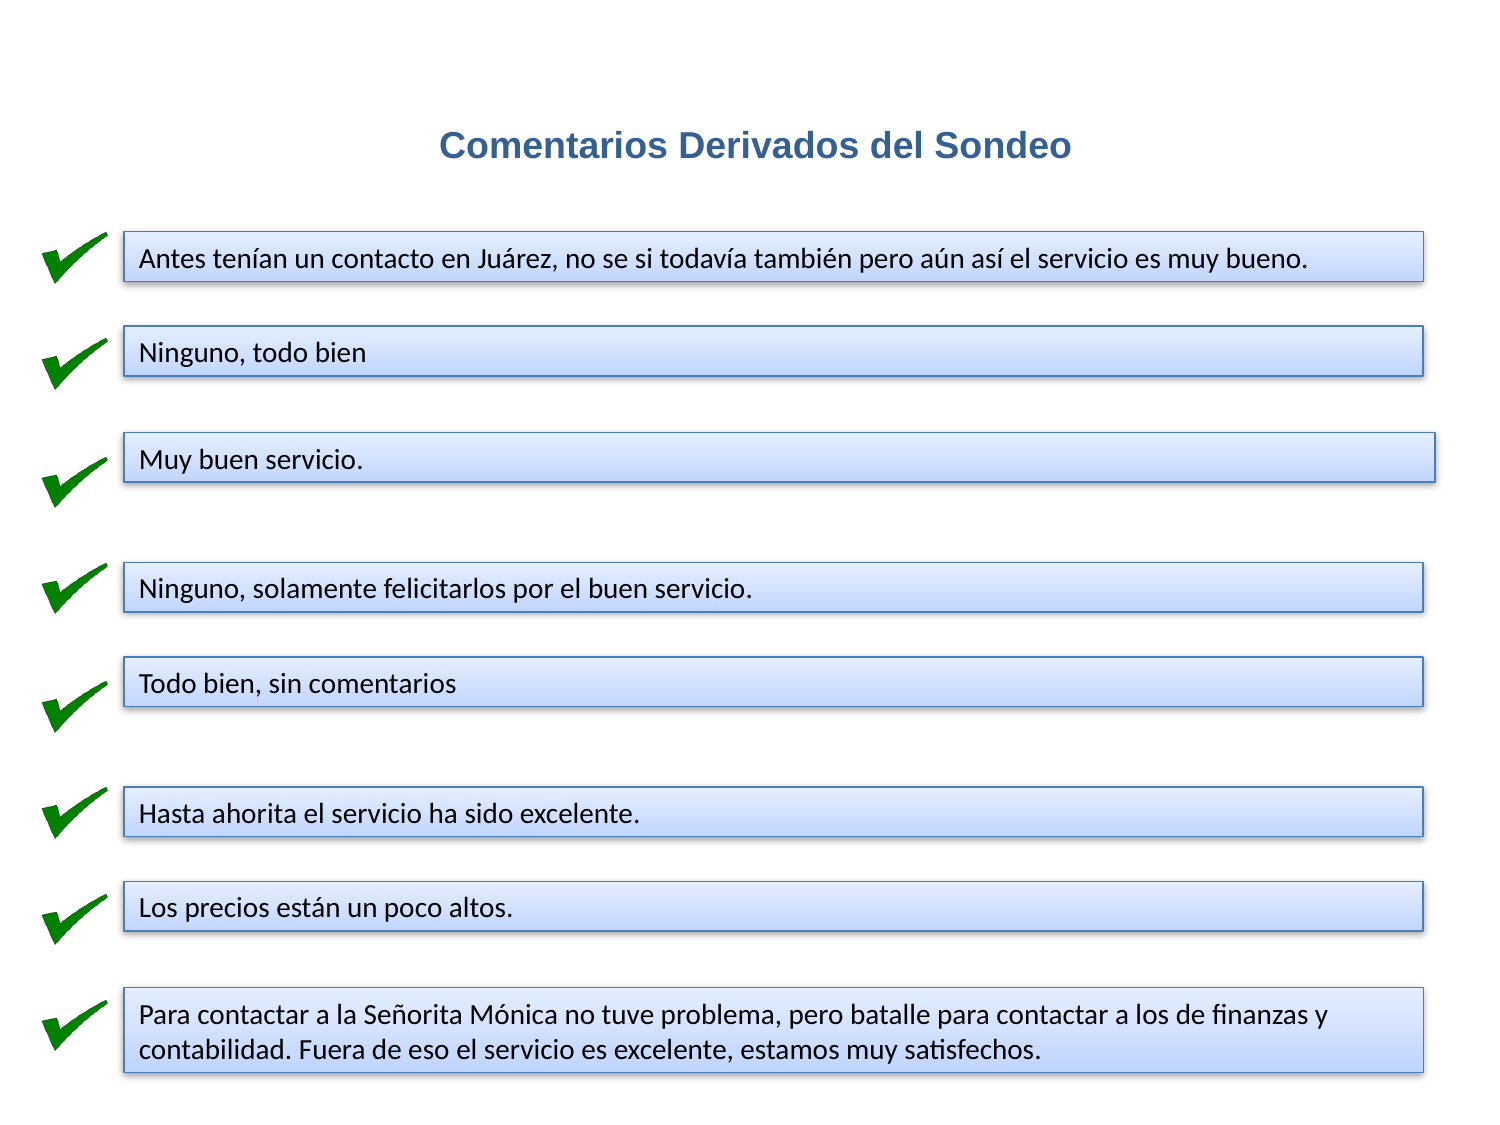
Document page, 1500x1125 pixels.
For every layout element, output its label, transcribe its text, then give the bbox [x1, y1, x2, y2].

text_box Ninguno, todo bien [123, 325, 1424, 377]
text_box Comentarios Derivados del Sondeo [383, 113, 1129, 174]
text_box Muy buen servicio. [123, 432, 1436, 483]
picture [40, 892, 108, 945]
text_box Para contactar a la Señorita Mónica no tuve problema, pero batalle para contactar a los de finanzas y contabilidad. Fuera de eso el servicio es excelente, estamos muy satisfechos. [123, 987, 1424, 1073]
picture [40, 231, 108, 284]
text_box Los precios están un poco altos. [123, 881, 1424, 932]
text_box Antes tenían un contacto en Juárez, no se si todavía también pero aún así el servicio es muy bueno. [123, 231, 1424, 282]
picture [40, 455, 108, 509]
text_box Hasta ahorita el servicio ha sido excelente. [123, 786, 1424, 837]
picture [40, 562, 108, 615]
text_box Todo bien, sin comentarios [123, 656, 1424, 707]
picture [40, 786, 108, 839]
picture [40, 680, 108, 733]
text_box Ninguno, solamente felicitarlos por el buen servicio. [123, 562, 1424, 613]
picture [40, 337, 108, 390]
picture [40, 999, 108, 1052]
